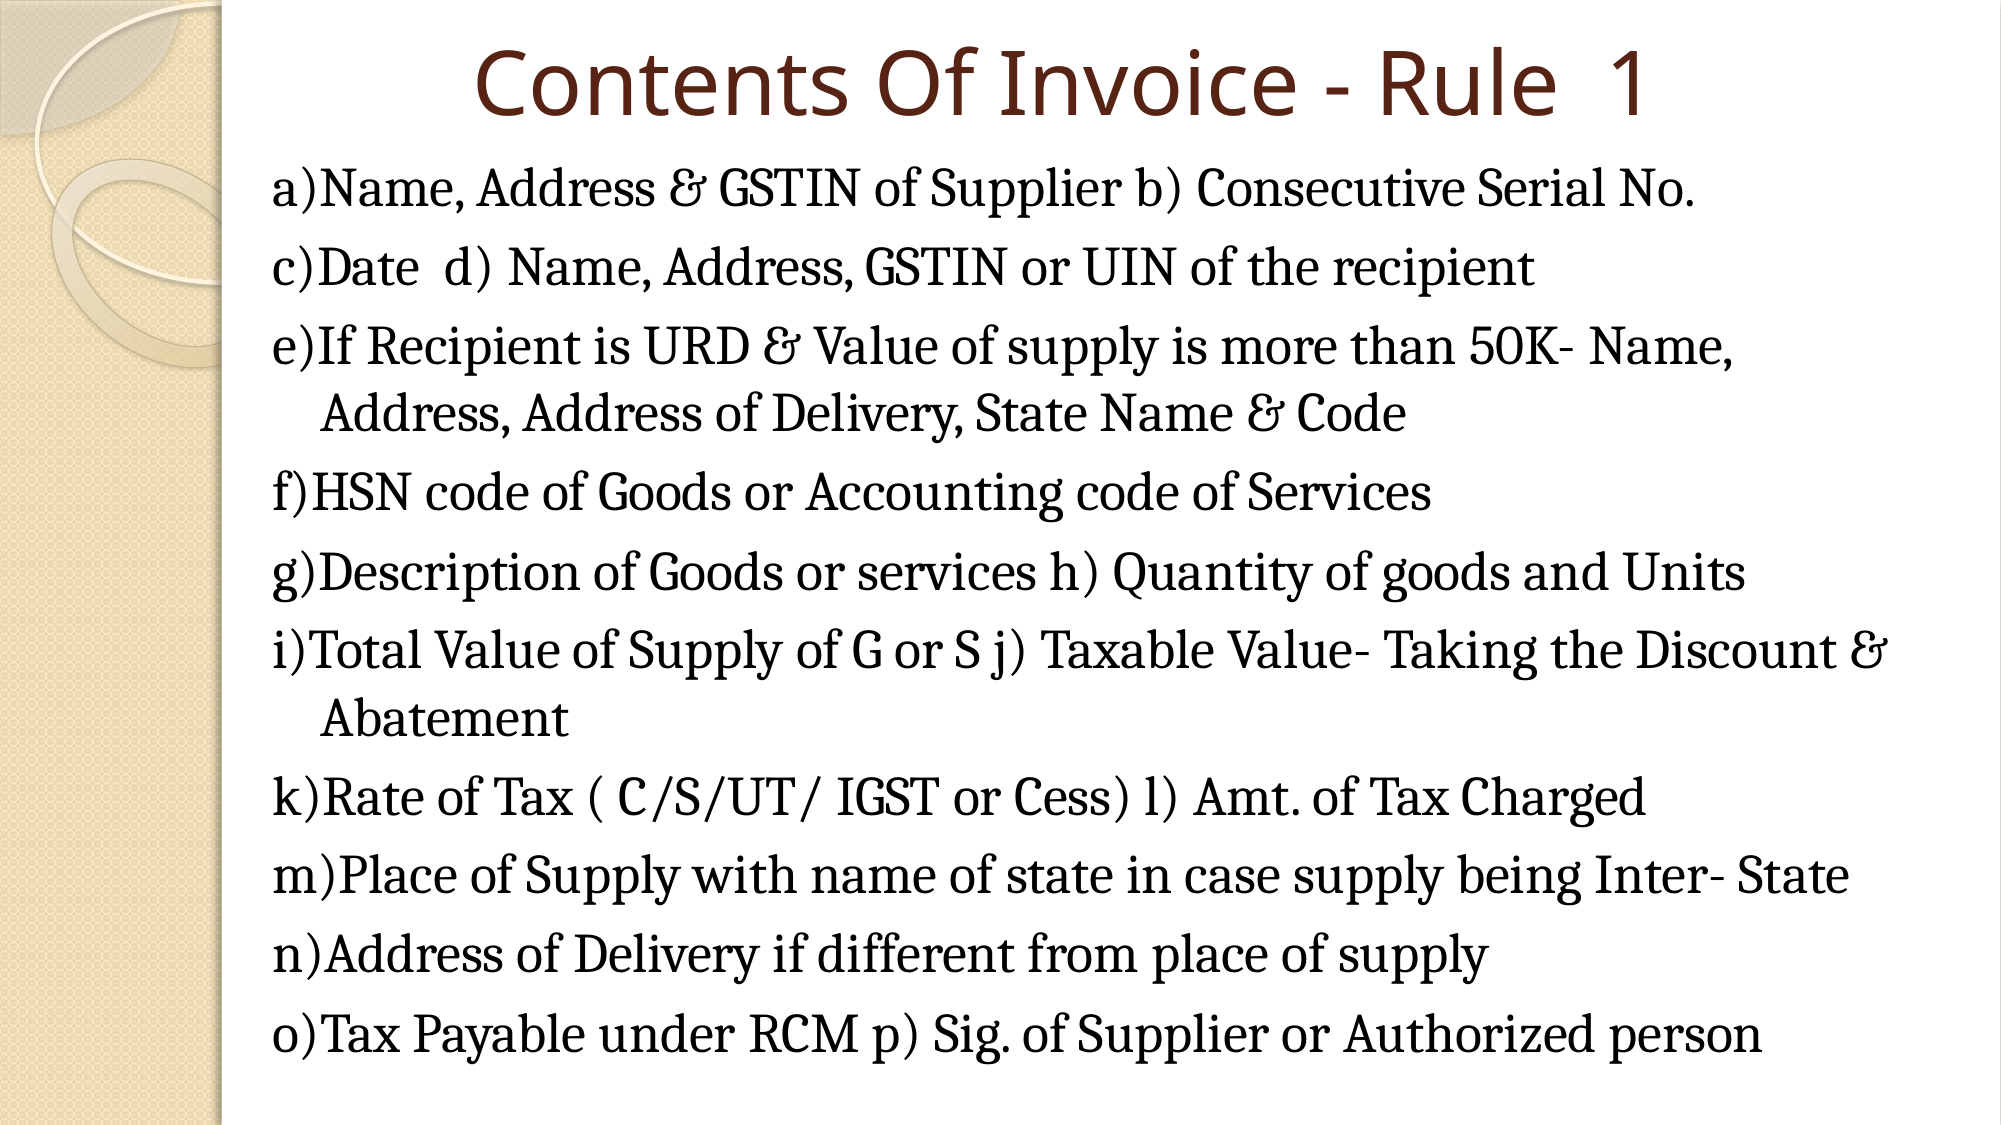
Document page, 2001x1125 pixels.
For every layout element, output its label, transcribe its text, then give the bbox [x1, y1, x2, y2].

list a)Name, Address & GSTIN of Supplier b) Consecutive Serial No. c)Date d) Name, Address, GSTIN or UIN of the recipient e)If Recipient is URD & Value of supply is more than 50K- Name, Address, Address of Delivery, State Name & Code f)HSN code of Goods or Accounting code of Services g)Description of Goods or services h) Quantity of goods and Units i)Total Value of Supply of G or S j) Taxable Value- Taking the Discount & Abatement k)Rate of Tax ( C/S/UT/ IGST or Cess) l) Amt. of Tax Charged m)Place of Supply with name of state in case supply being Inter- State n)Address of Delivery if different from place of supply o)Tax Payable under RCM p) Sig. of Supplier or Authorized person [243, 143, 1922, 1087]
title Contents Of Invoice - Rule 1 [243, 20, 1887, 139]
